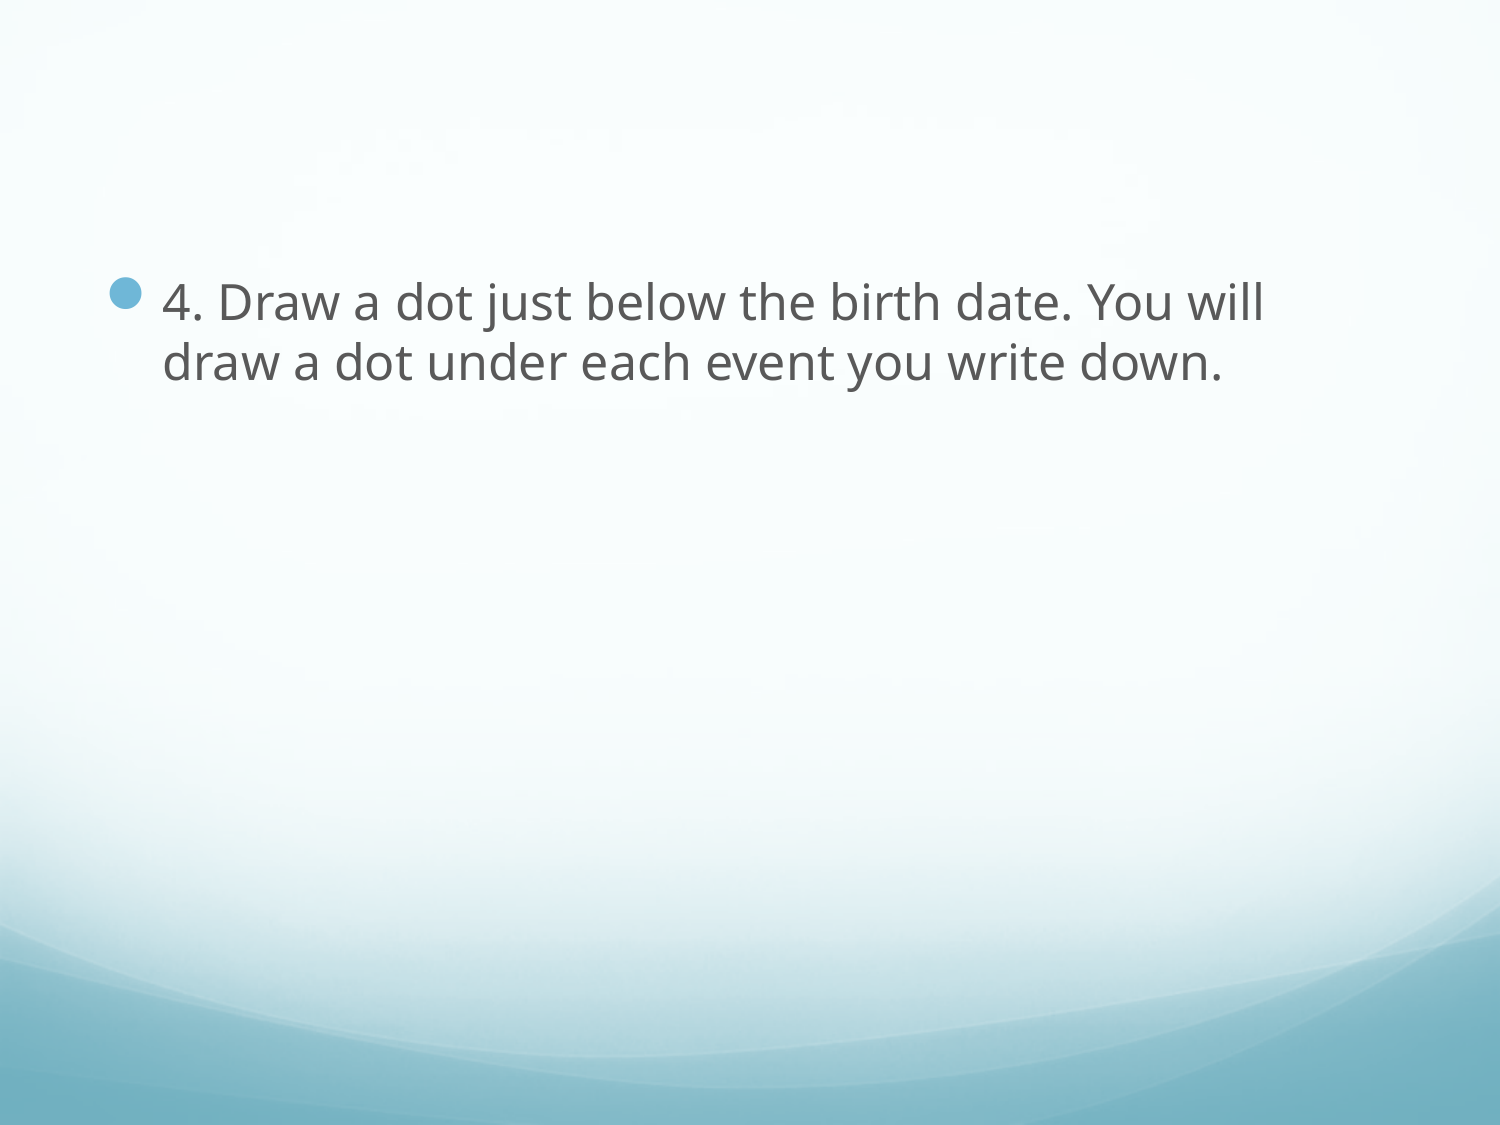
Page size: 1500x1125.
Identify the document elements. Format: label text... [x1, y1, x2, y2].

list 4. Draw a dot just below the birth date. You will draw a dot under each event you write down. [90, 262, 1410, 975]
